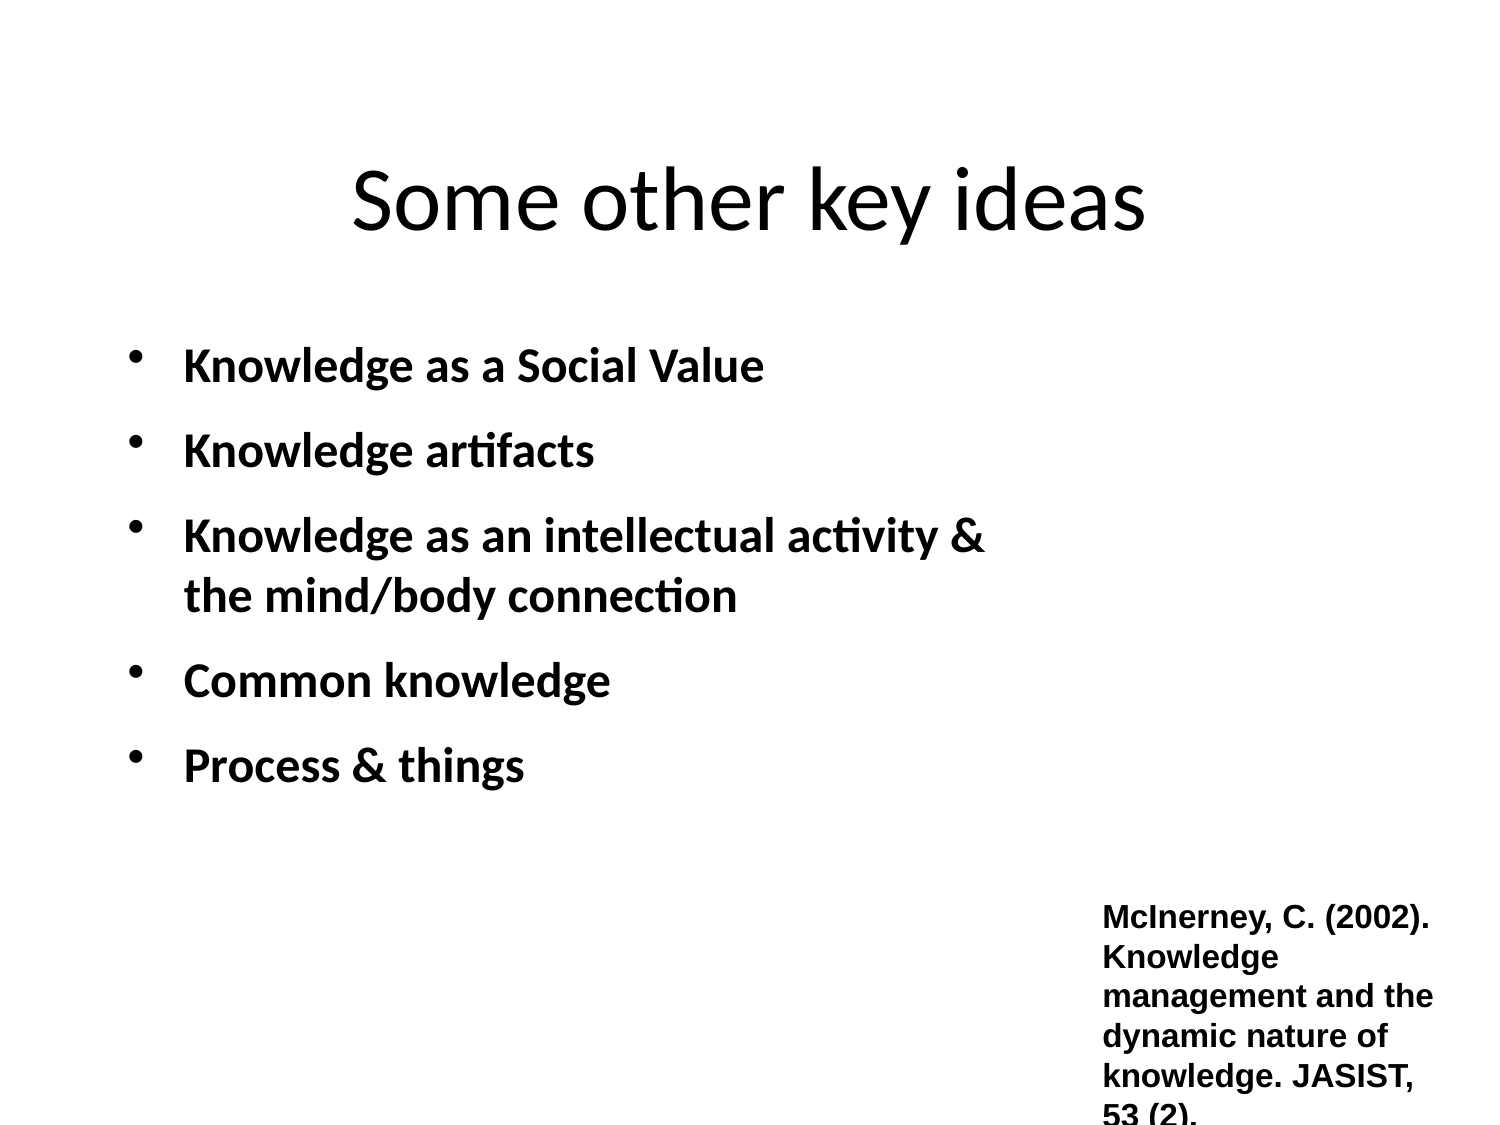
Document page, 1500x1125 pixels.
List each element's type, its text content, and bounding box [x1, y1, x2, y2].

text_box McInerney, C. (2002). Knowledge management and the dynamic nature of knowledge. JASIST, 53 (2). [1087, 887, 1450, 1125]
list Knowledge as a Social Value Knowledge artifacts Knowledge as an intellectual activity & the mind/body connection Common knowledge Process & things [112, 324, 1025, 1013]
title Some other key ideas [112, 131, 1388, 257]
